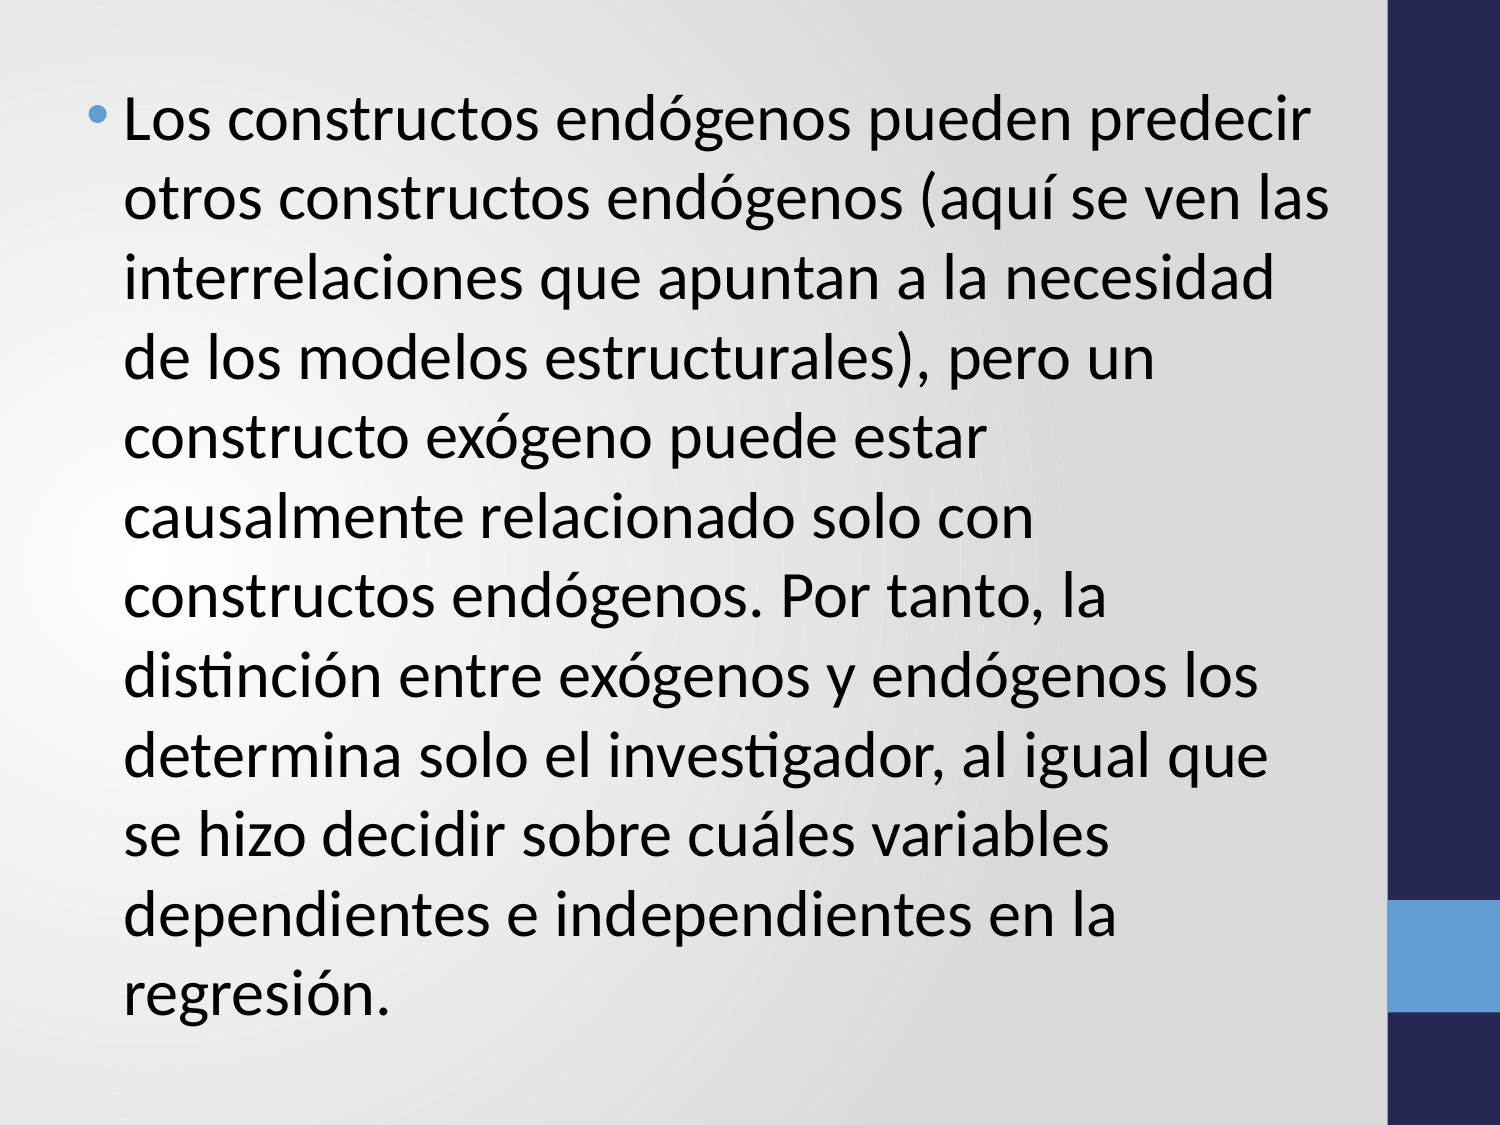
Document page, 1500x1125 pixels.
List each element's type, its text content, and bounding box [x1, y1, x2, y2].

list Los constructos endógenos pueden predecir otros constructos endógenos (aquí se ven las interrelaciones que apuntan a la necesidad de los modelos estructurales), pero un constructo exógeno puede estar causalmente relacionado solo con constructos endógenos. Por tanto, la distinción entre exógenos y endógenos los determina solo el investigador, al igual que se hizo decidir sobre cuáles variables dependientes e independientes en la regresión. [53, 66, 1353, 1047]
